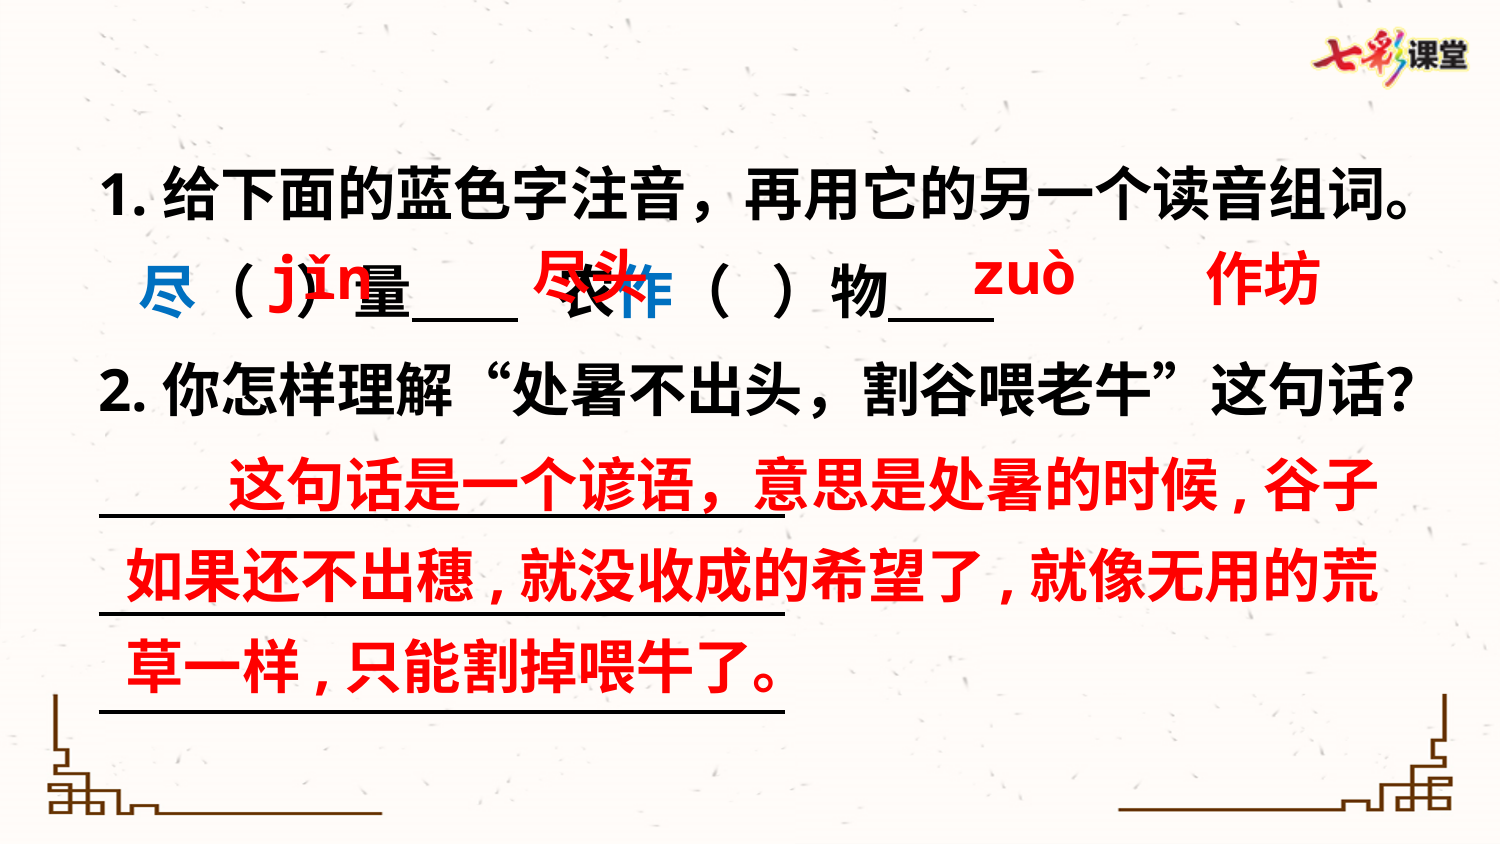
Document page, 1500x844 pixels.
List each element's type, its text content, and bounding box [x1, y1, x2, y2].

text_box 作坊 [1190, 235, 1341, 320]
text_box 1.给下面的蓝色字注音，再用它的另一个读音组词。 尽（ ）量 农作（ ）物 2.你怎样理解“处暑不出头，割谷喂老牛”这句话？ [83, 121, 1459, 725]
text_box 尽头 [517, 233, 673, 319]
text_box zuò [956, 229, 1118, 315]
text_box jǐn [252, 234, 414, 319]
text_box 这句话是一个谚语，意思是处暑的时候,谷子如果还不出穗,就没收成的希望了,就像无用的荒草一样,只能割掉喂牛了。 [110, 420, 1441, 708]
picture [0, 0, 1500, 844]
